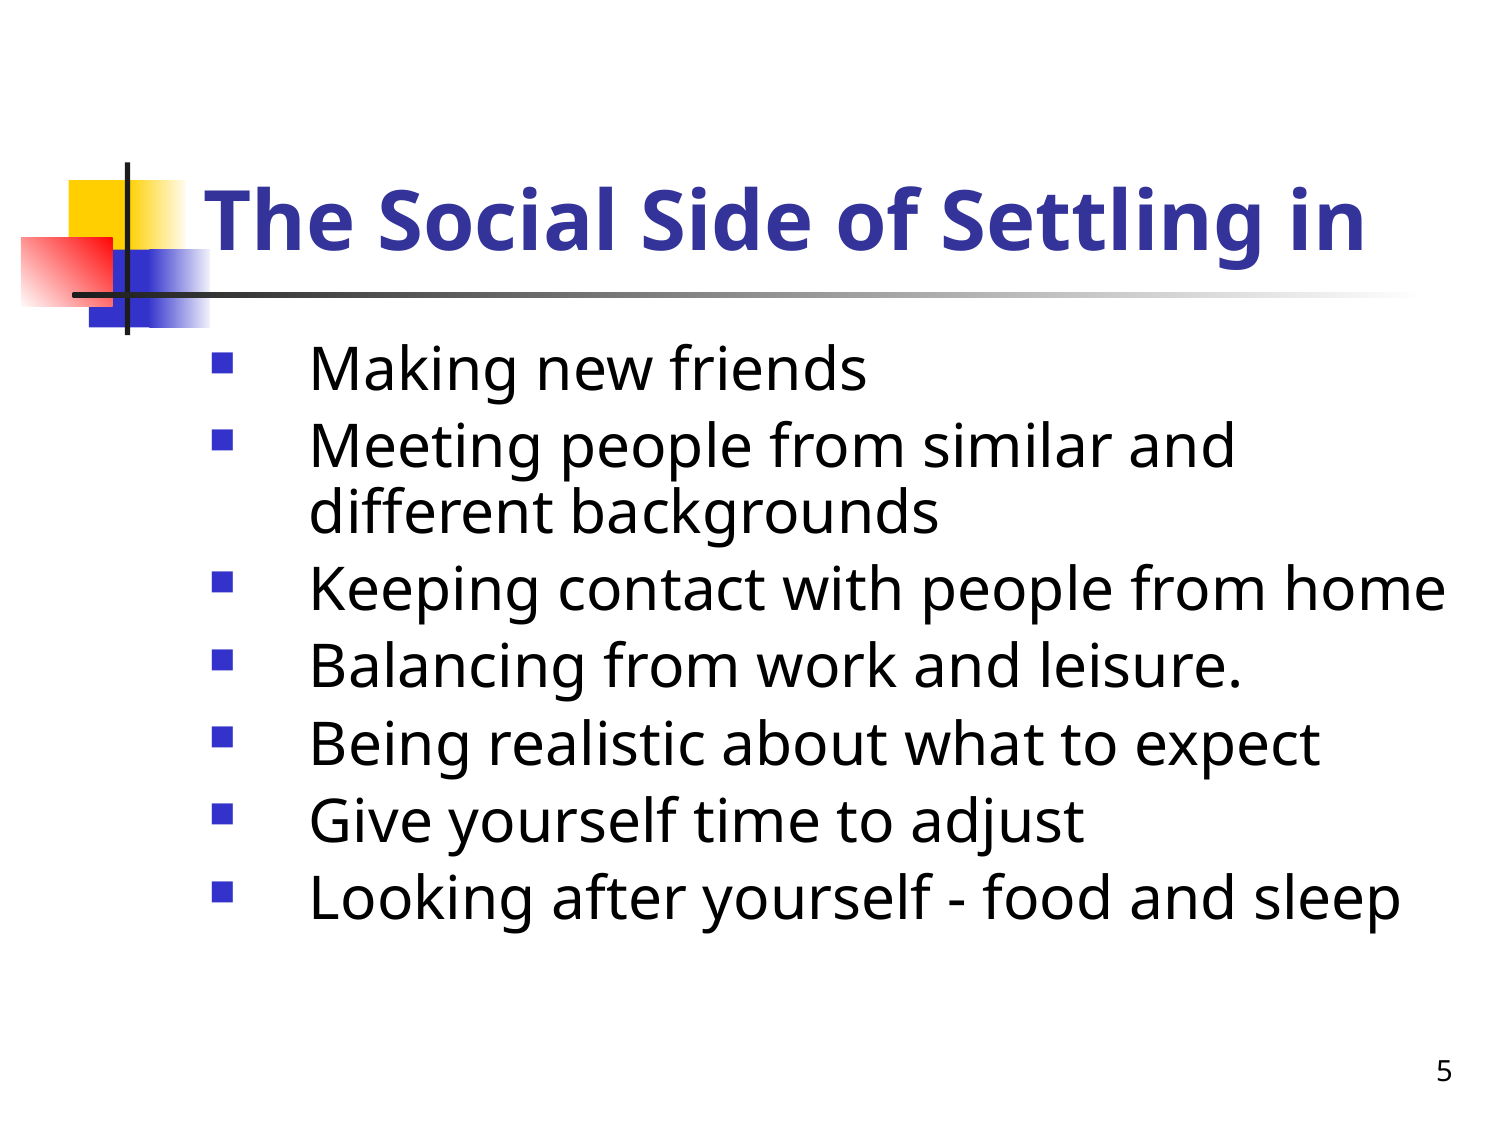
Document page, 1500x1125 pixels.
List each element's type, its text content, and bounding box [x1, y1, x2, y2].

list Making new friends Meeting people from similar and different backgrounds Keeping contact with people from home Balancing from work and leisure. Being realistic about what to expect Give yourself time to adjust Looking after yourself - food and sleep [193, 331, 1469, 1006]
title The Social Side of Settling in [188, 35, 1468, 275]
slide_number 5 [1155, 1024, 1468, 1100]
